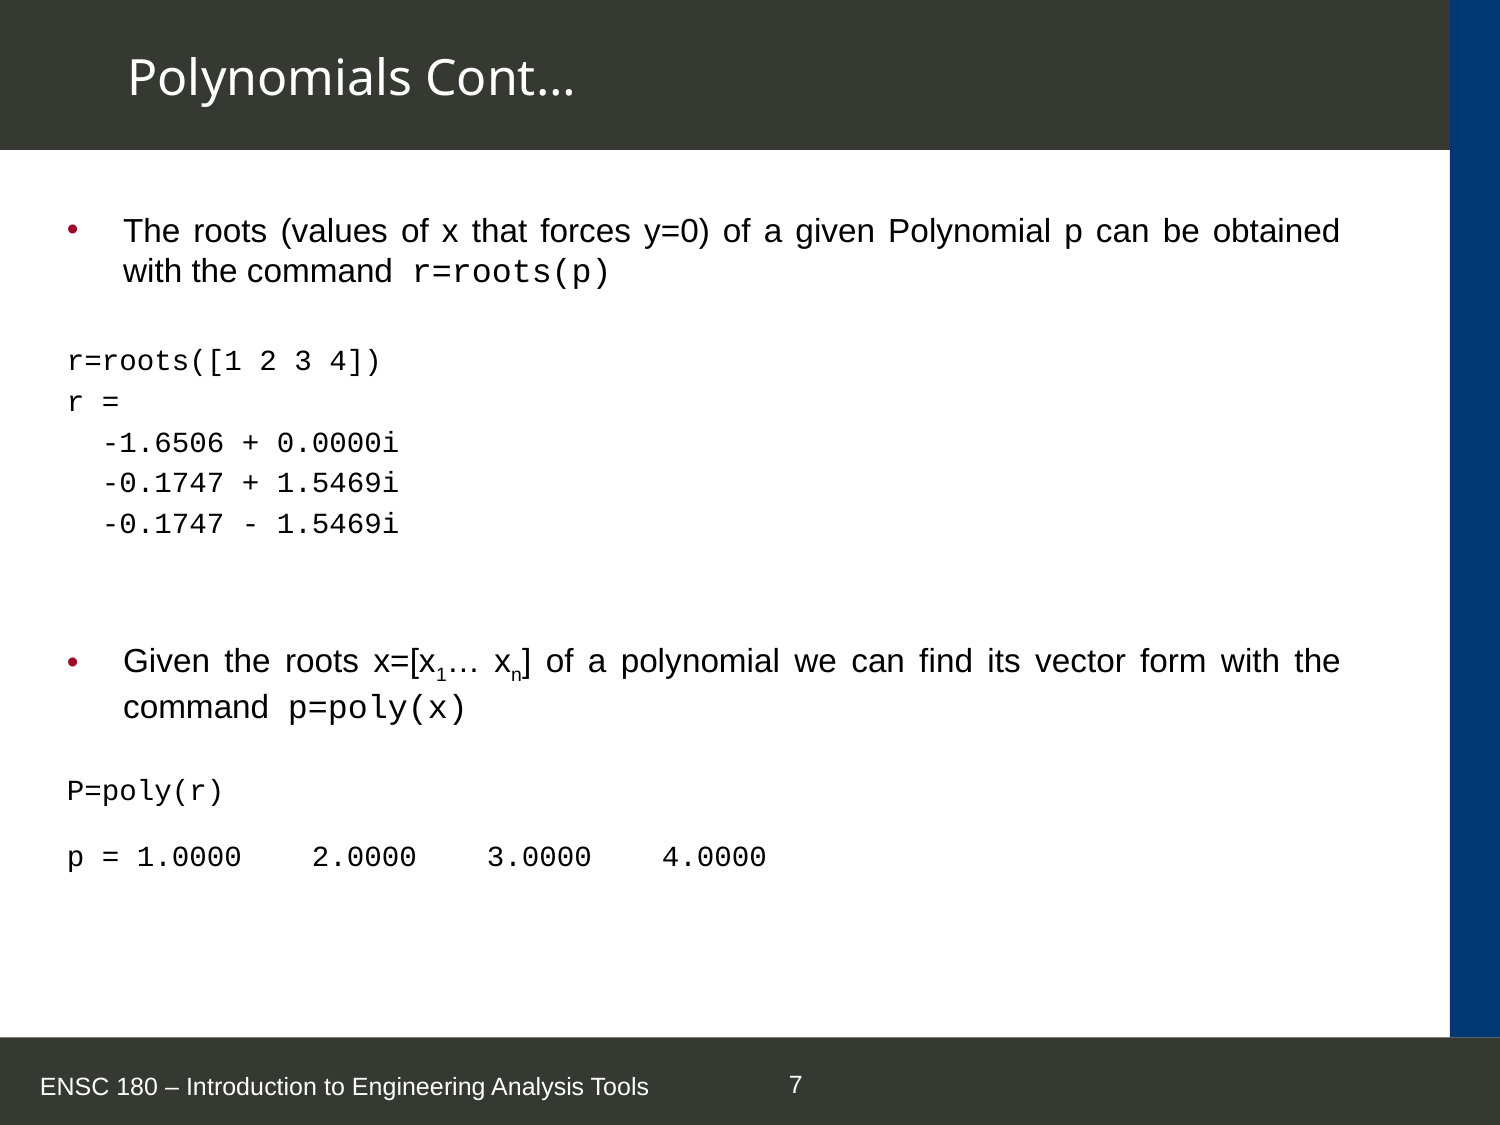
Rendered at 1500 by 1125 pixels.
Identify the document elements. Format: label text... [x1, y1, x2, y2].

title Polynomials Cont… [112, 37, 1451, 138]
list The roots (values of x that forces y=0) of a given Polynomial p can be obtained with the command r=roots(p) r=roots([1 2 3 4]) r = -1.6506 + 0.0000i -0.1747 + 1.5469i -0.1747 - 1.5469i Given the roots x=[x1… xn] of a polynomial we can find its vector form with the command p=poly(x) P=poly(r) p = 1.0000 2.0000 3.0000 4.0000 [51, 201, 1358, 993]
footer ENSC 180 – Introduction to Engineering Analysis Tools [24, 1062, 670, 1113]
